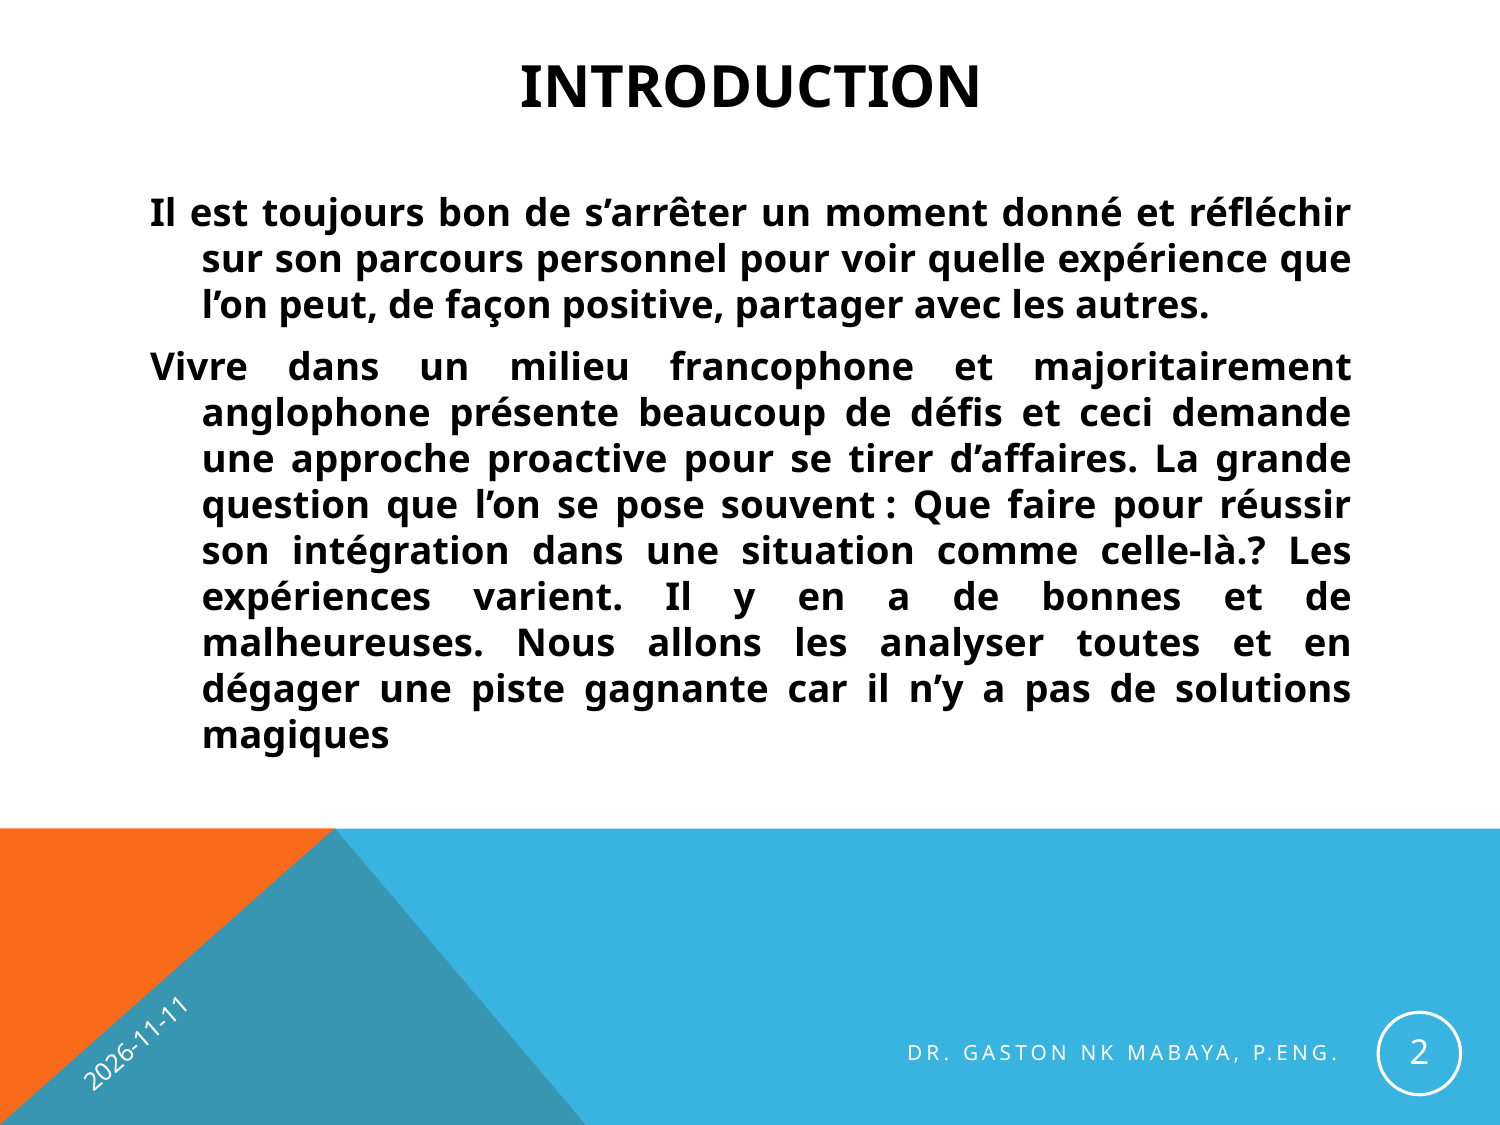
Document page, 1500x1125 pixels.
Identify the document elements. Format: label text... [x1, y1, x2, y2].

title Introduction [135, 19, 1369, 150]
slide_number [65, 849, 357, 1109]
slide_number 2 [1376, 1010, 1463, 1097]
list Il est toujours bon de s’arrêter un moment donné et réfléchir sur son parcours personnel pour voir quelle expérience que l’on peut, de façon positive, partager avec les autres. Vivre dans un milieu francophone et majoritairement anglophone présente beaucoup de défis et ceci demande une approche proactive pour se tirer d’affaires. La grande question que l’on se pose souvent : Que faire pour réussir son intégration dans une situation comme celle-là.? Les expériences varient. Il y en a de bonnes et de malheureuses. Nous allons les analyser toutes et en dégager une piste gagnante car il n’y a pas de solutions magiques [135, 180, 1369, 768]
footer Dr. Gaston NK Mabaya, P.Eng. [577, 1031, 1352, 1076]
